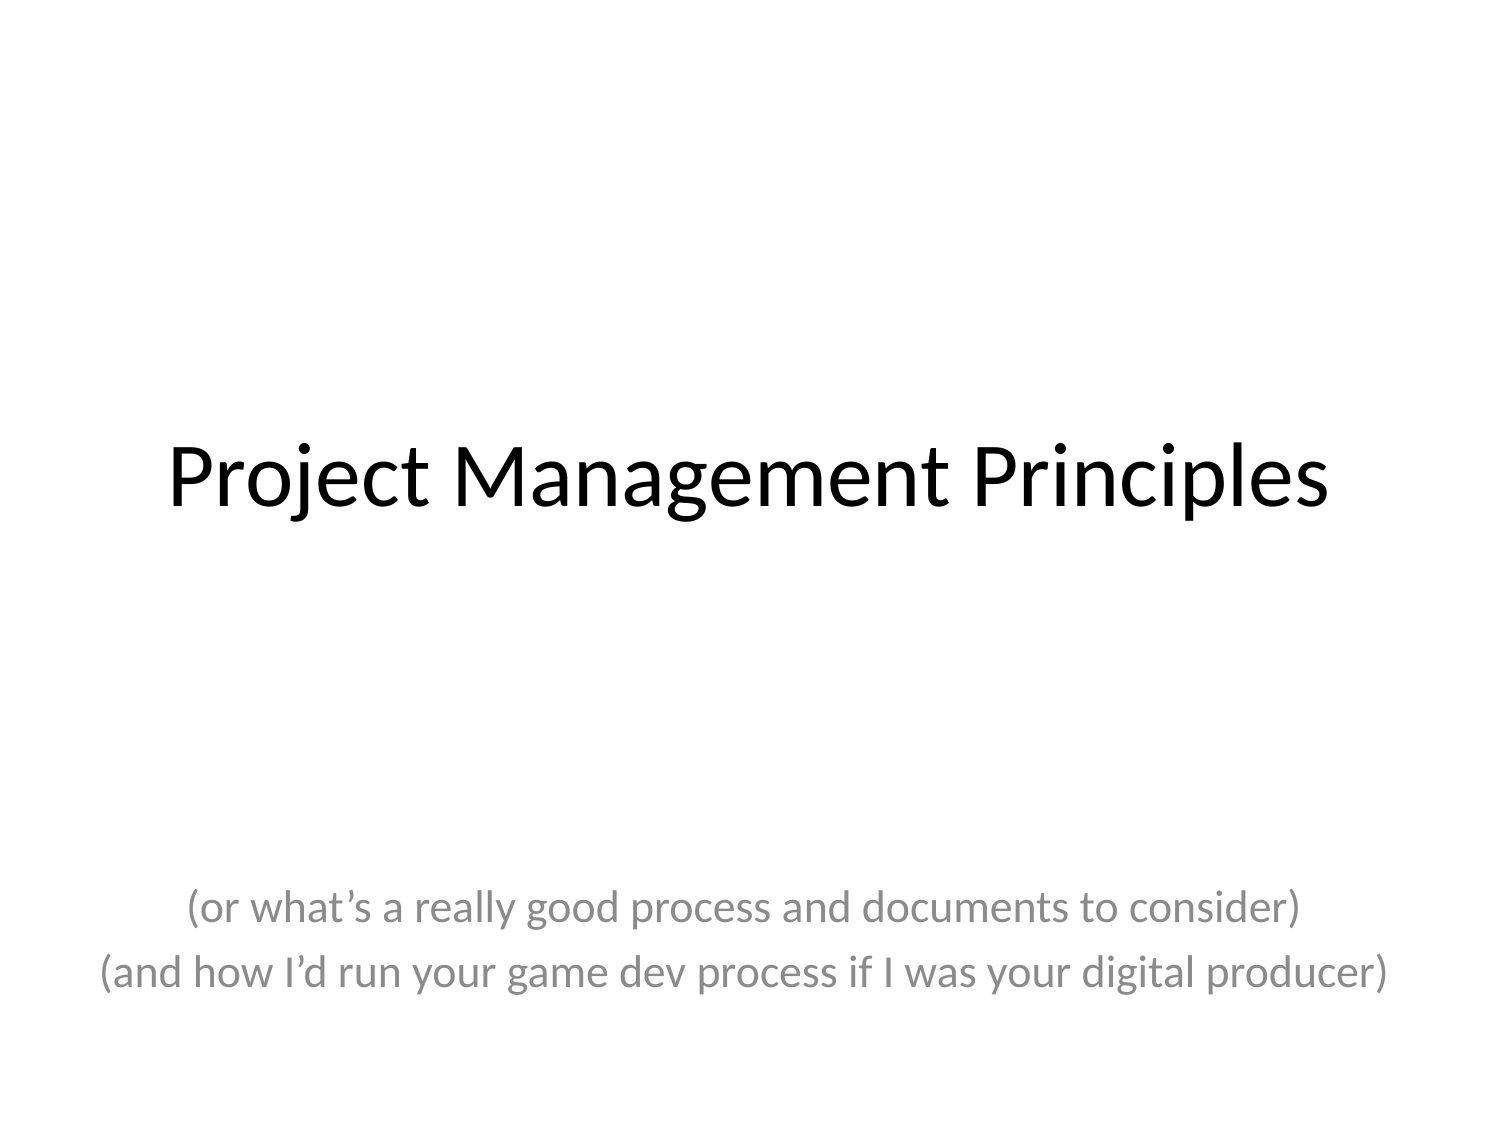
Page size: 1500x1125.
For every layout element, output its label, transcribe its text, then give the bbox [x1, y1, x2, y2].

title Project Management Principles [112, 349, 1388, 591]
subtitle (or what’s a really good process and documents to consider) (and how I’d run your game dev process if I was your digital producer) [41, 869, 1447, 1024]
